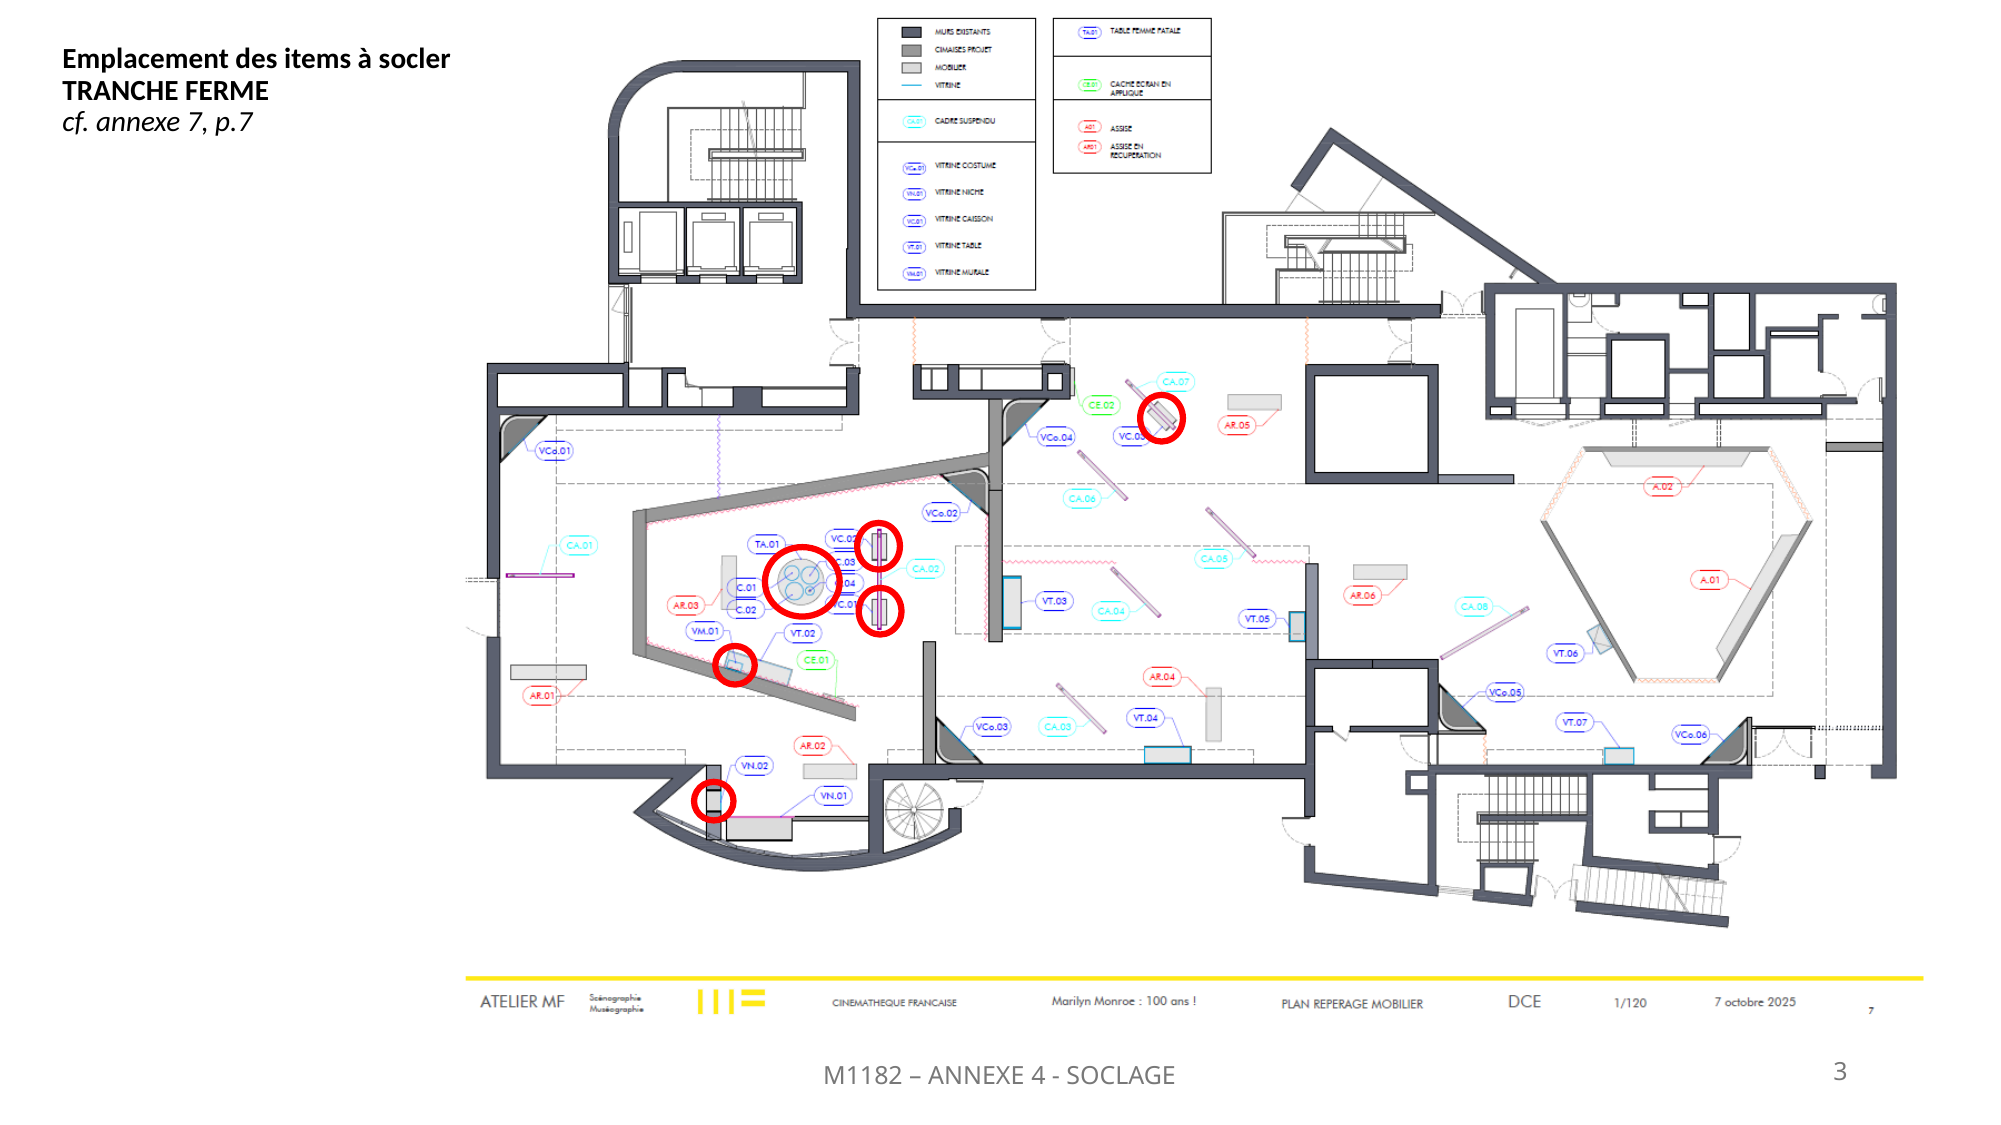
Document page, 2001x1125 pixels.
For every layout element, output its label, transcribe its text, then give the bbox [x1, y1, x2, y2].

slide_number 3 [1412, 1044, 1863, 1103]
footer M1182 – ANNEXE 4 - SOCLAGE [662, 1044, 1338, 1105]
picture [457, 0, 1939, 1044]
title Emplacement des items à socler TRANCHE FERME cf. annexe 7, p.7 [47, 20, 457, 161]
